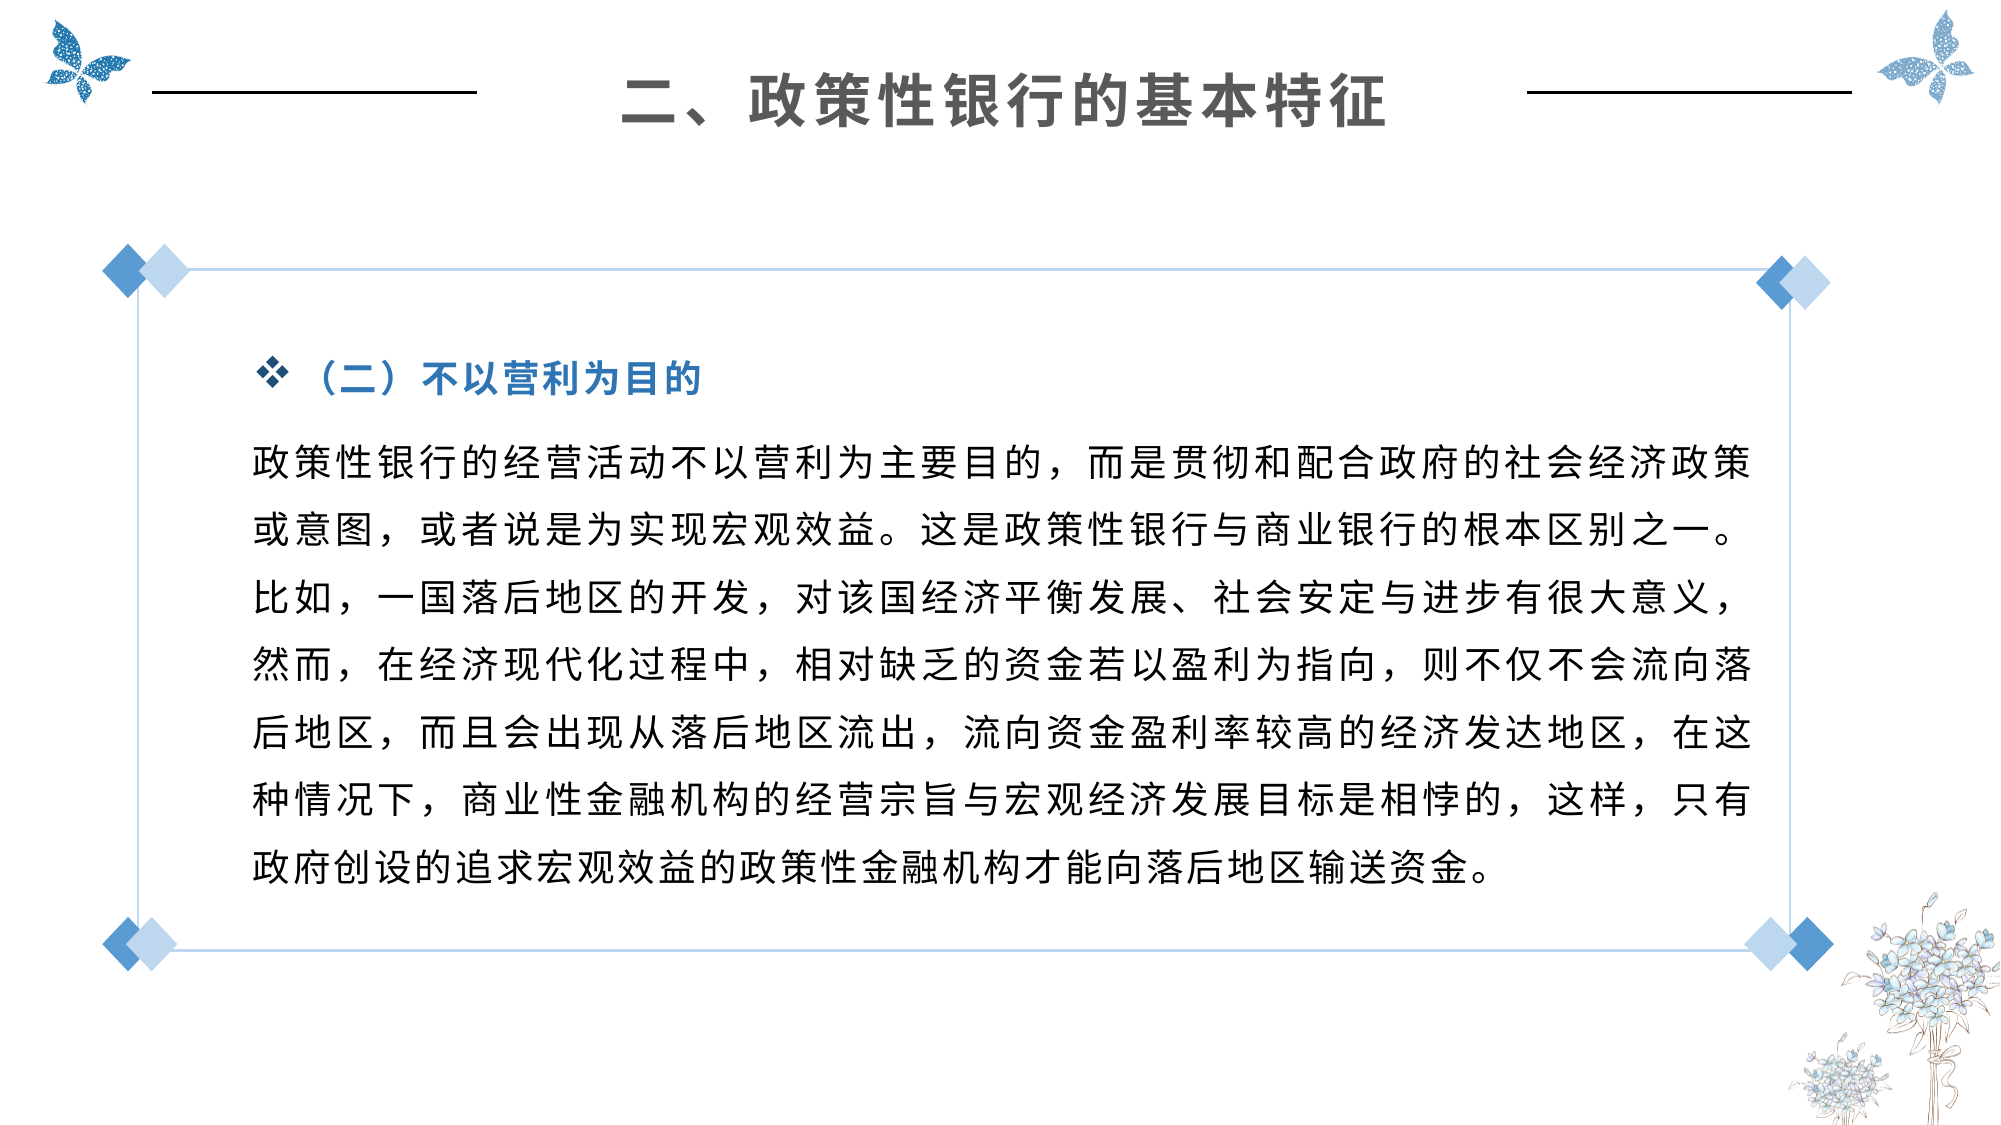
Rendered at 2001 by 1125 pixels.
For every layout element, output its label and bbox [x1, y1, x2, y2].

picture [1788, 892, 2000, 1125]
text_box [102, 243, 1834, 972]
text_box [151, 55, 1852, 142]
